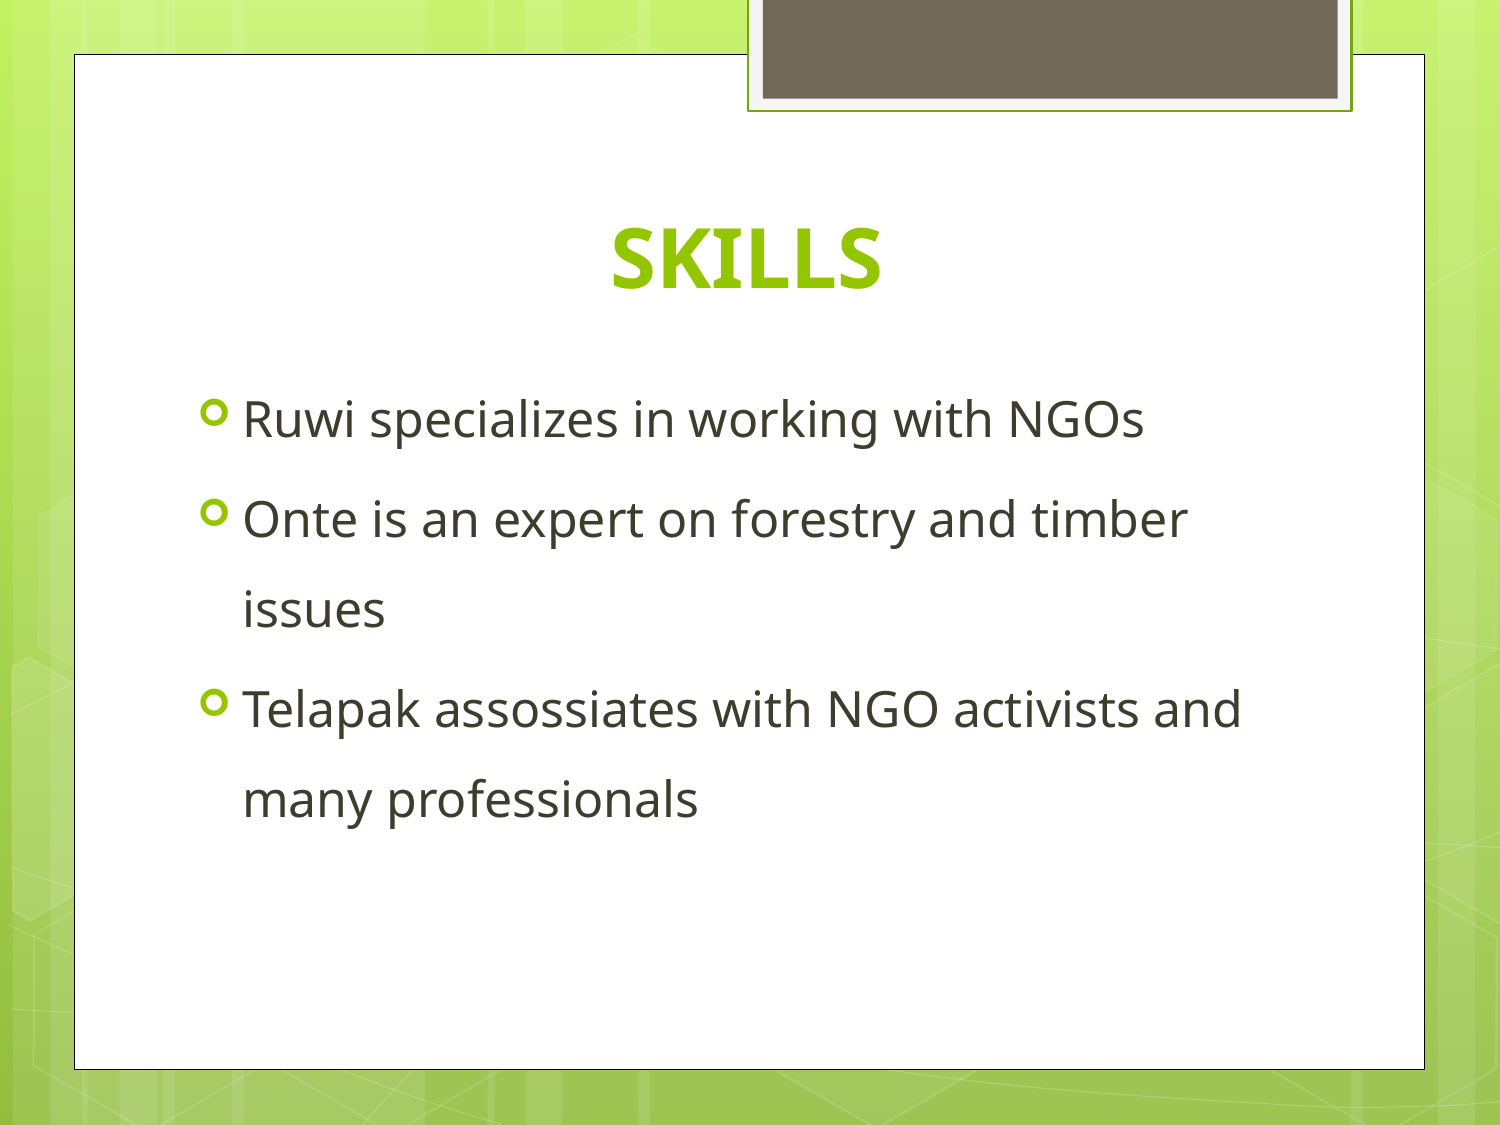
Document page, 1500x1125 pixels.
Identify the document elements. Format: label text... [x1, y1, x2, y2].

title SKILLS [171, 168, 1324, 313]
list Ruwi specializes in working with NGOs Onte is an expert on forestry and timber issues Telapak assossiates with NGO activists and many professionals [171, 350, 1283, 926]
